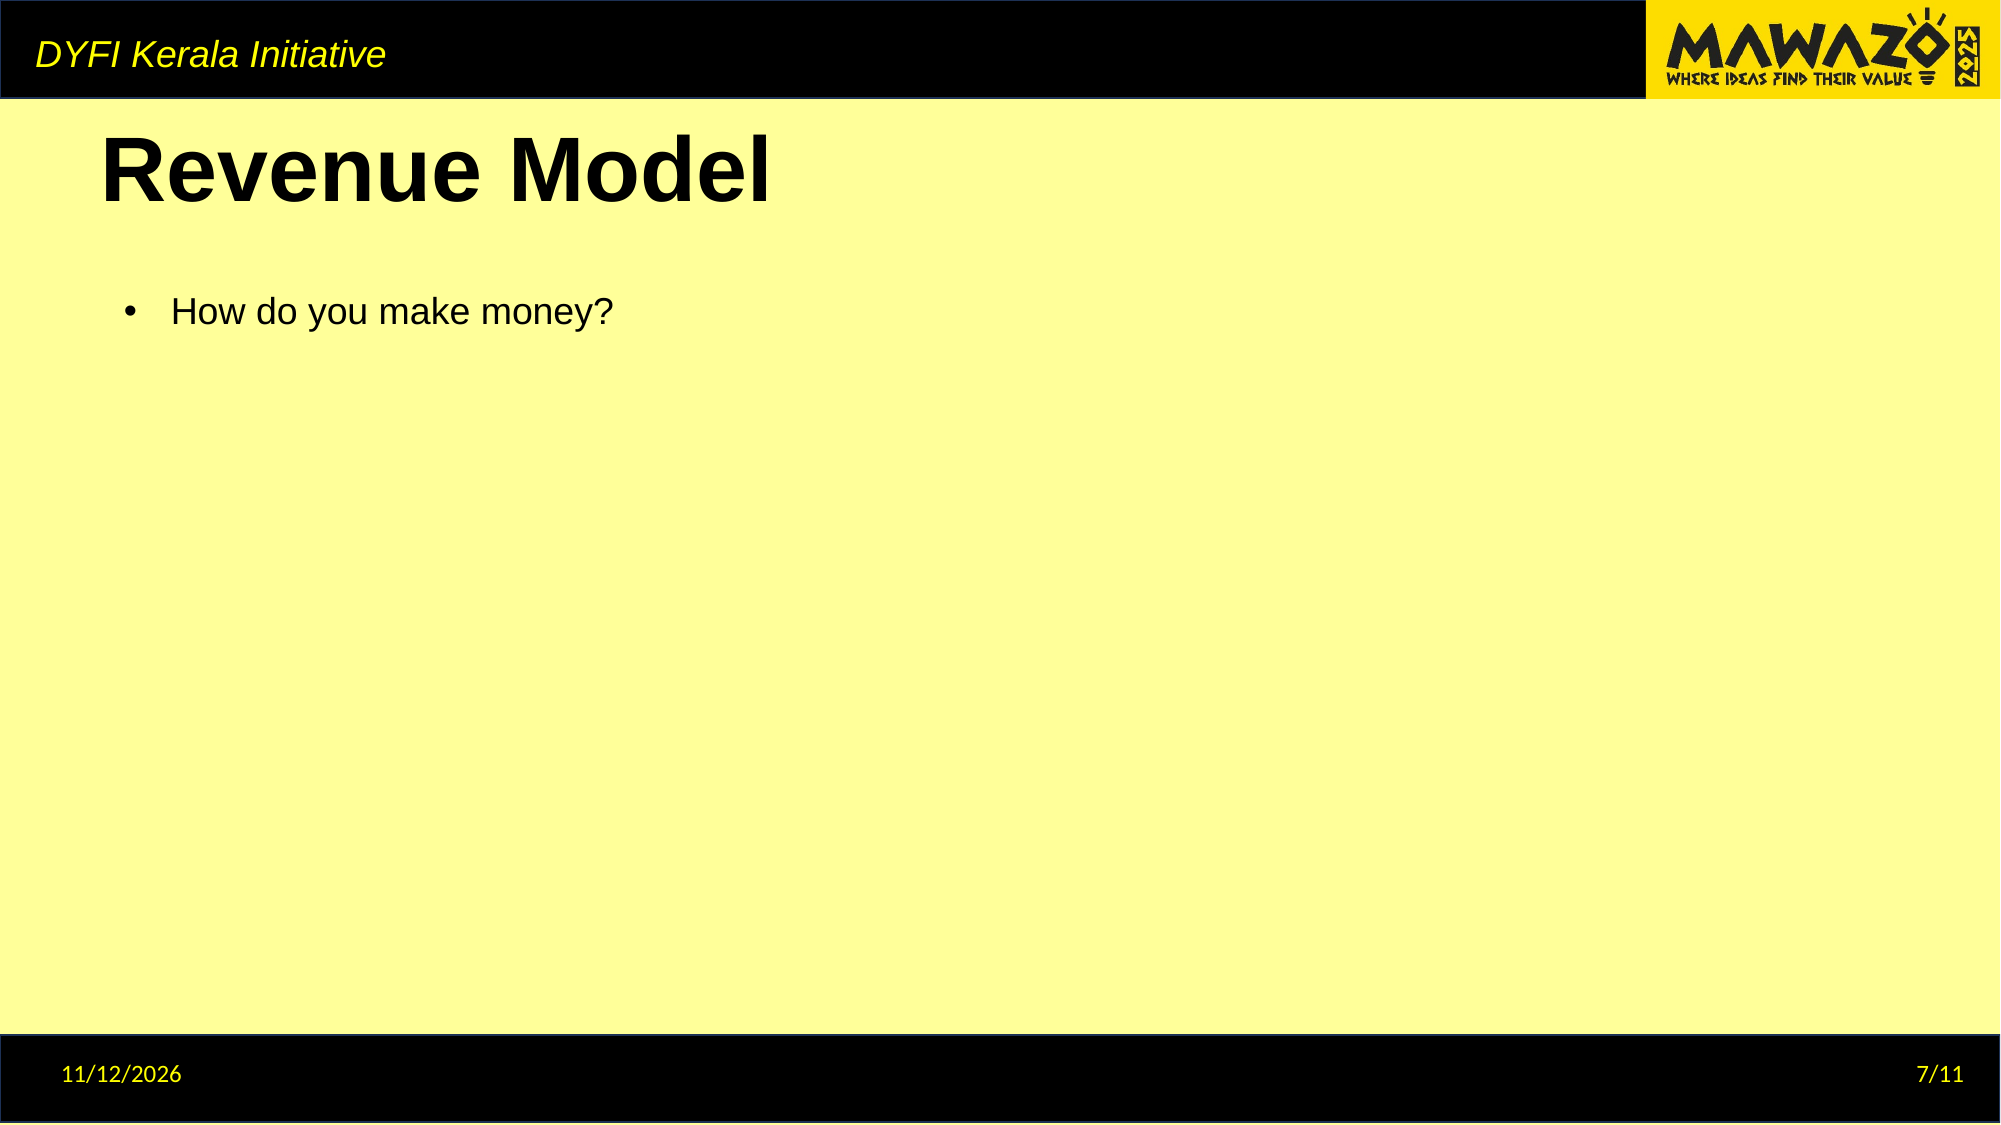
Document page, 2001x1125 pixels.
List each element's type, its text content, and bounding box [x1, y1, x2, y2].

picture [1645, 0, 2001, 99]
title Revenue Model [85, 62, 1811, 281]
slide_number 7/11 [1529, 1042, 1980, 1103]
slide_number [45, 1042, 496, 1103]
text_box How do you make money? [109, 280, 1495, 340]
